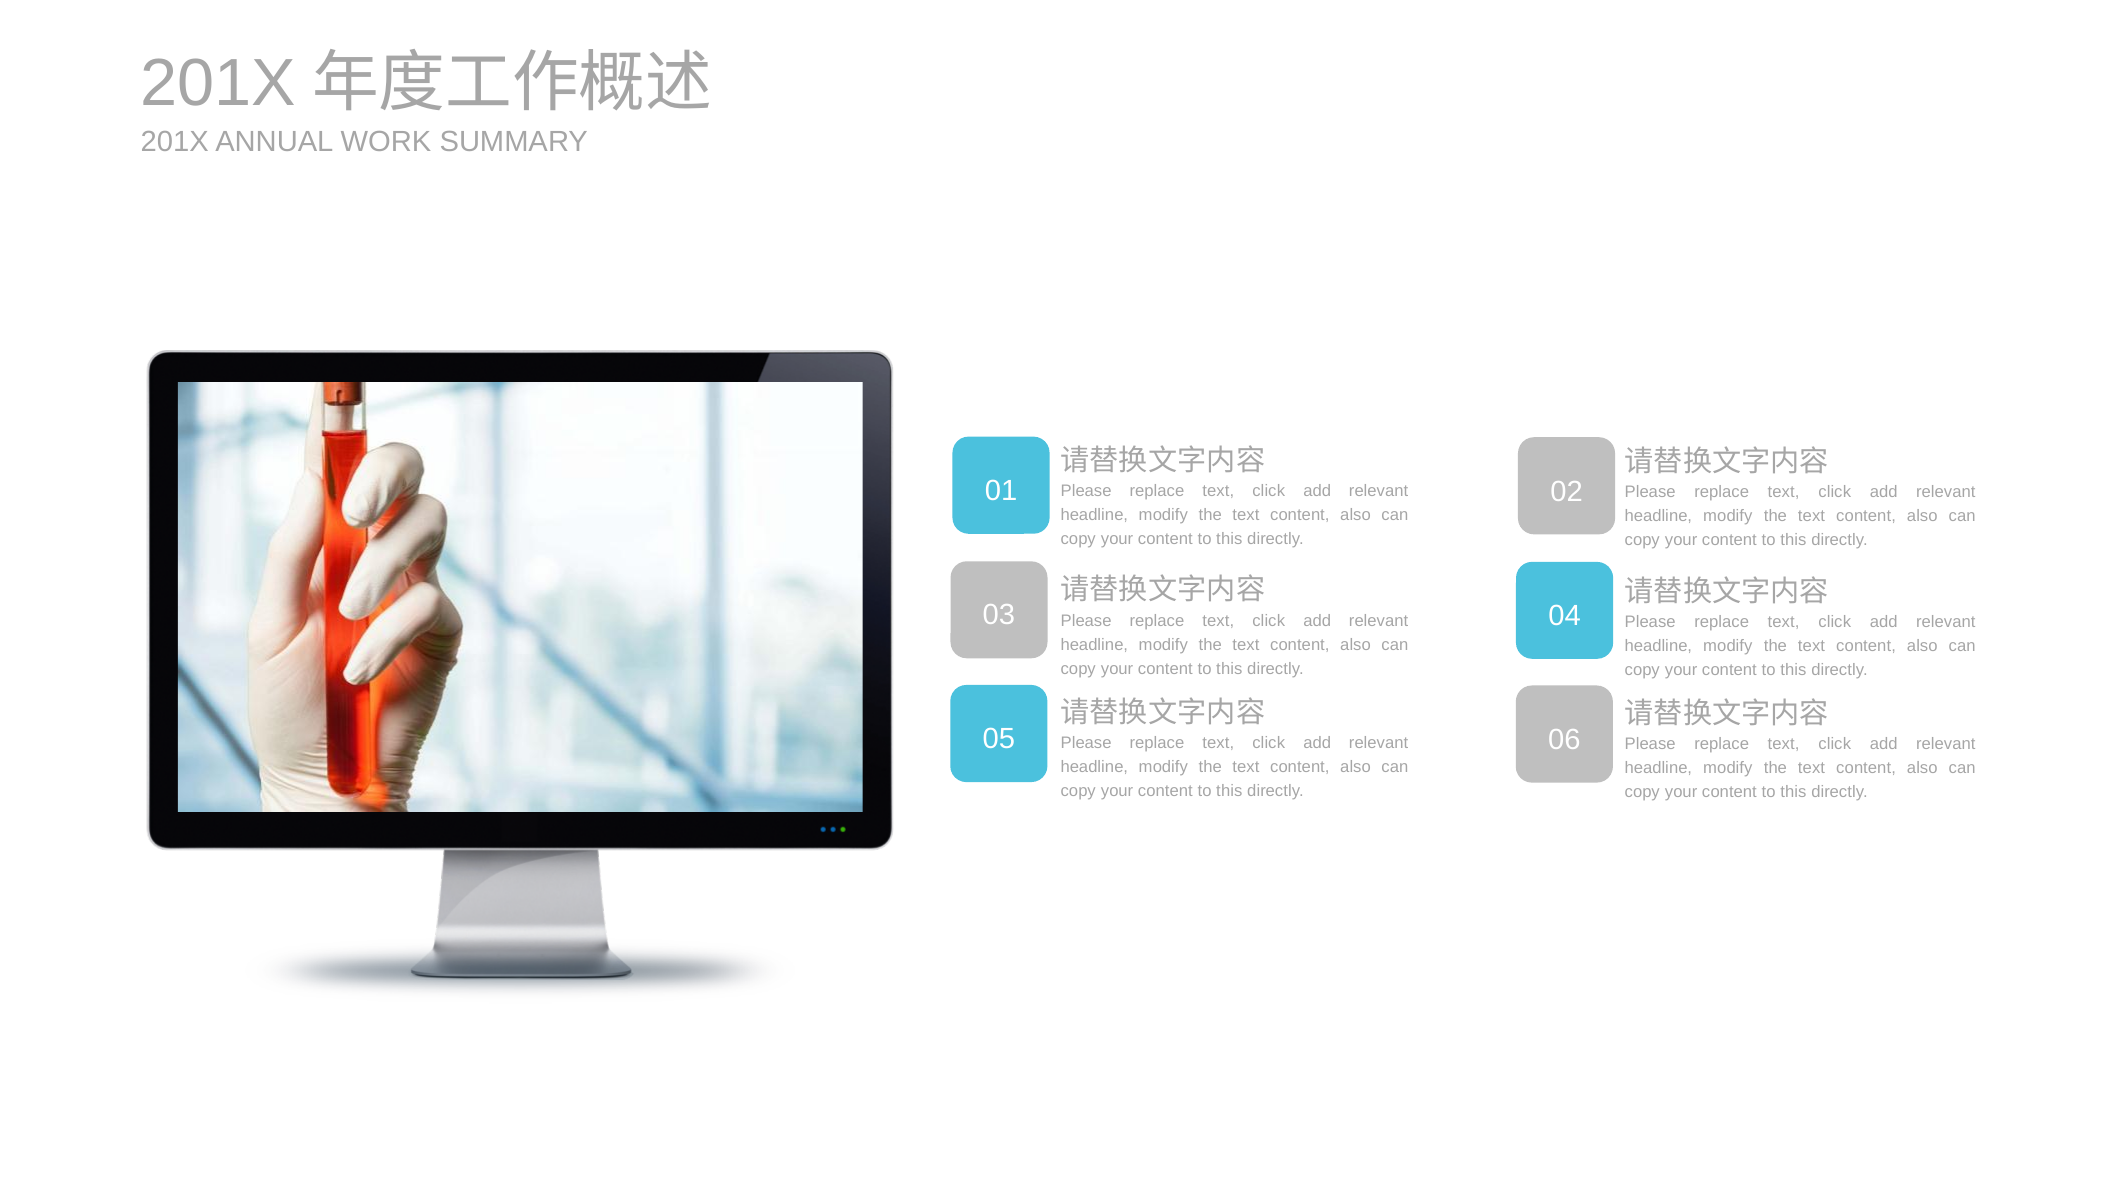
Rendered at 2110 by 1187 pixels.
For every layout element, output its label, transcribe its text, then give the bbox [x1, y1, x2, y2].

text_box 05 [949, 683, 1049, 784]
text_box 02 [1516, 436, 1617, 536]
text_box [1060, 434, 1409, 802]
text_box 201X ANNUAL WORK SUMMARY [140, 122, 602, 158]
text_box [1624, 435, 1976, 803]
text_box 06 [1514, 684, 1615, 784]
text_box 01 [951, 435, 1051, 535]
text_box 04 [1514, 560, 1615, 660]
text_box 03 [949, 560, 1049, 660]
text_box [119, 350, 921, 1005]
text_box 201X年度工作概述 [140, 38, 789, 119]
